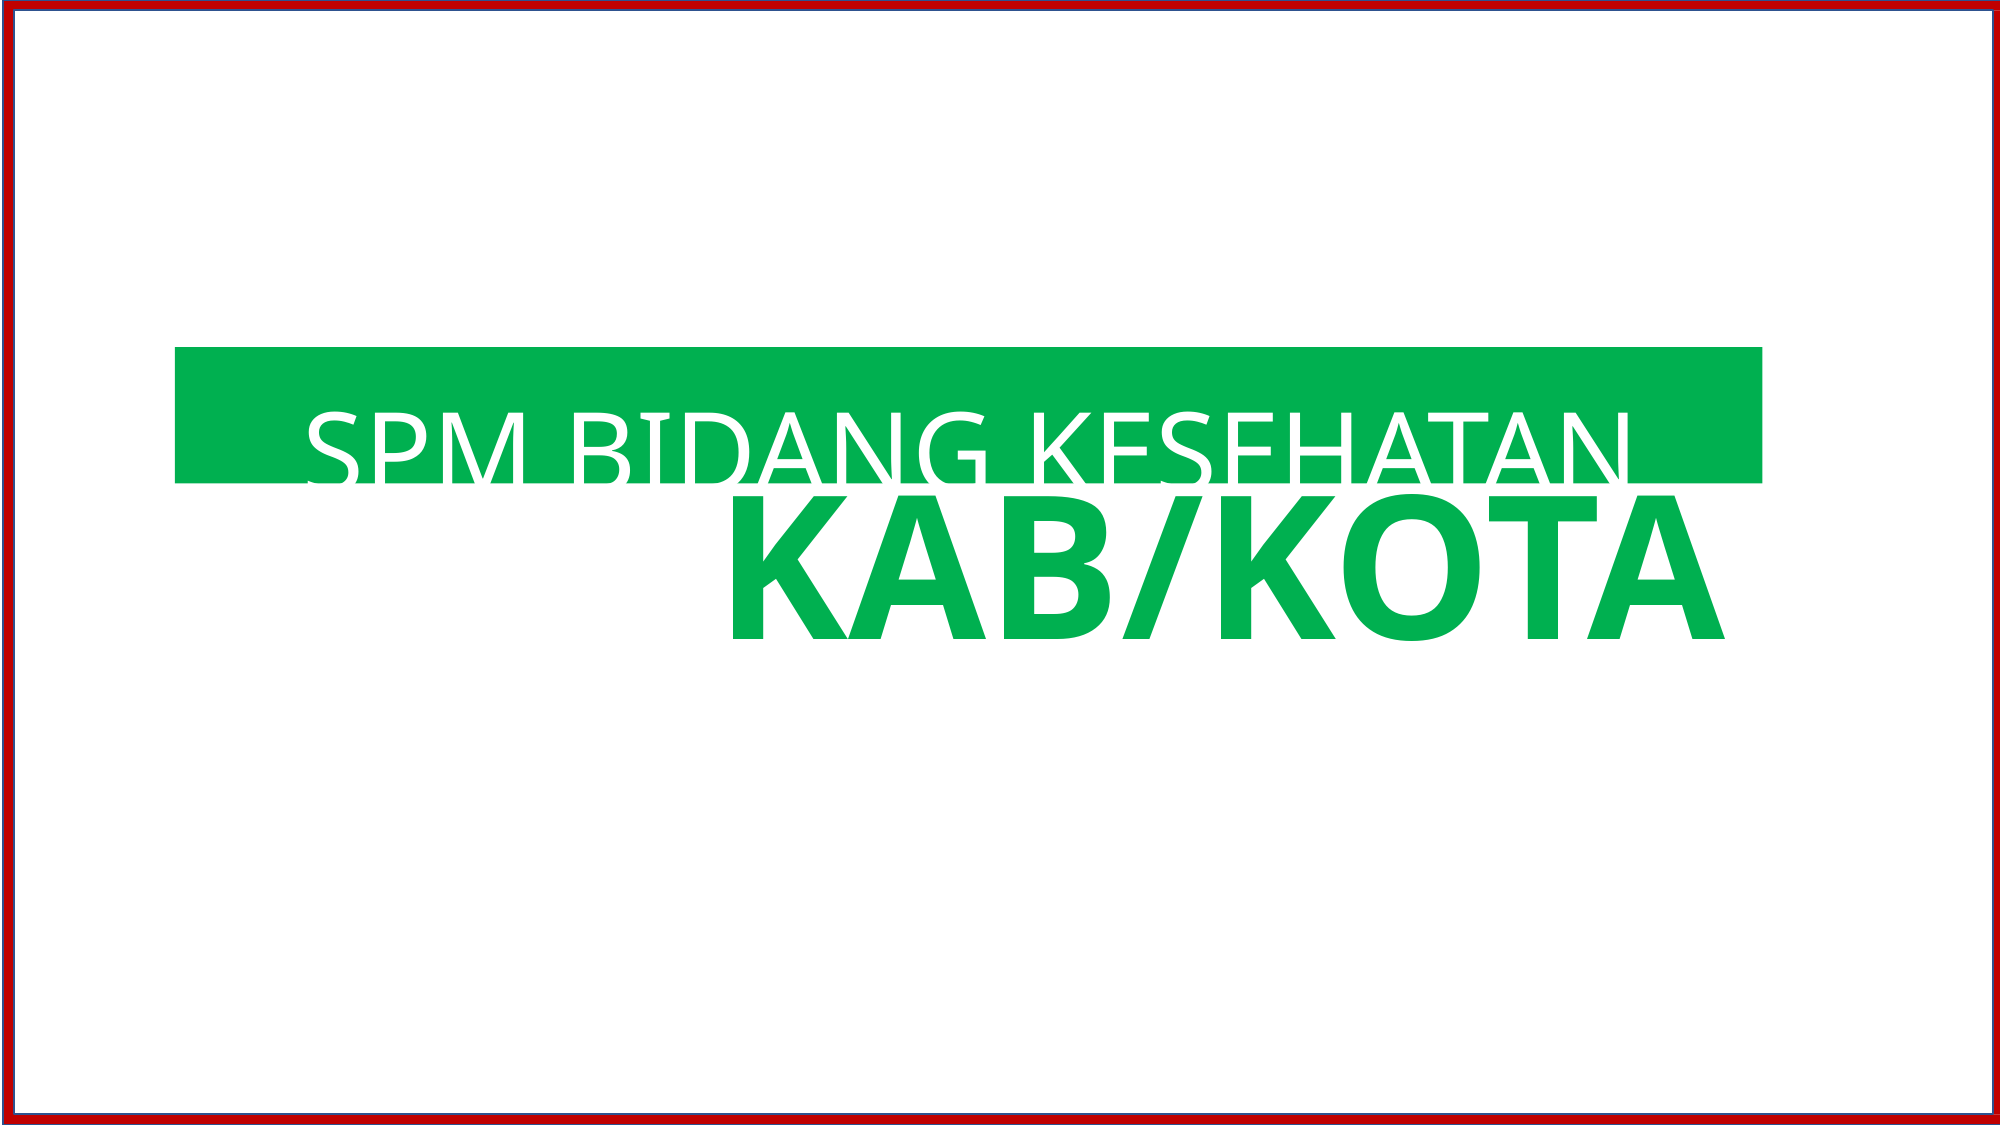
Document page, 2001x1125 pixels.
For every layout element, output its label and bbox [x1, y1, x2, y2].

text_box [3, 0, 2000, 1125]
